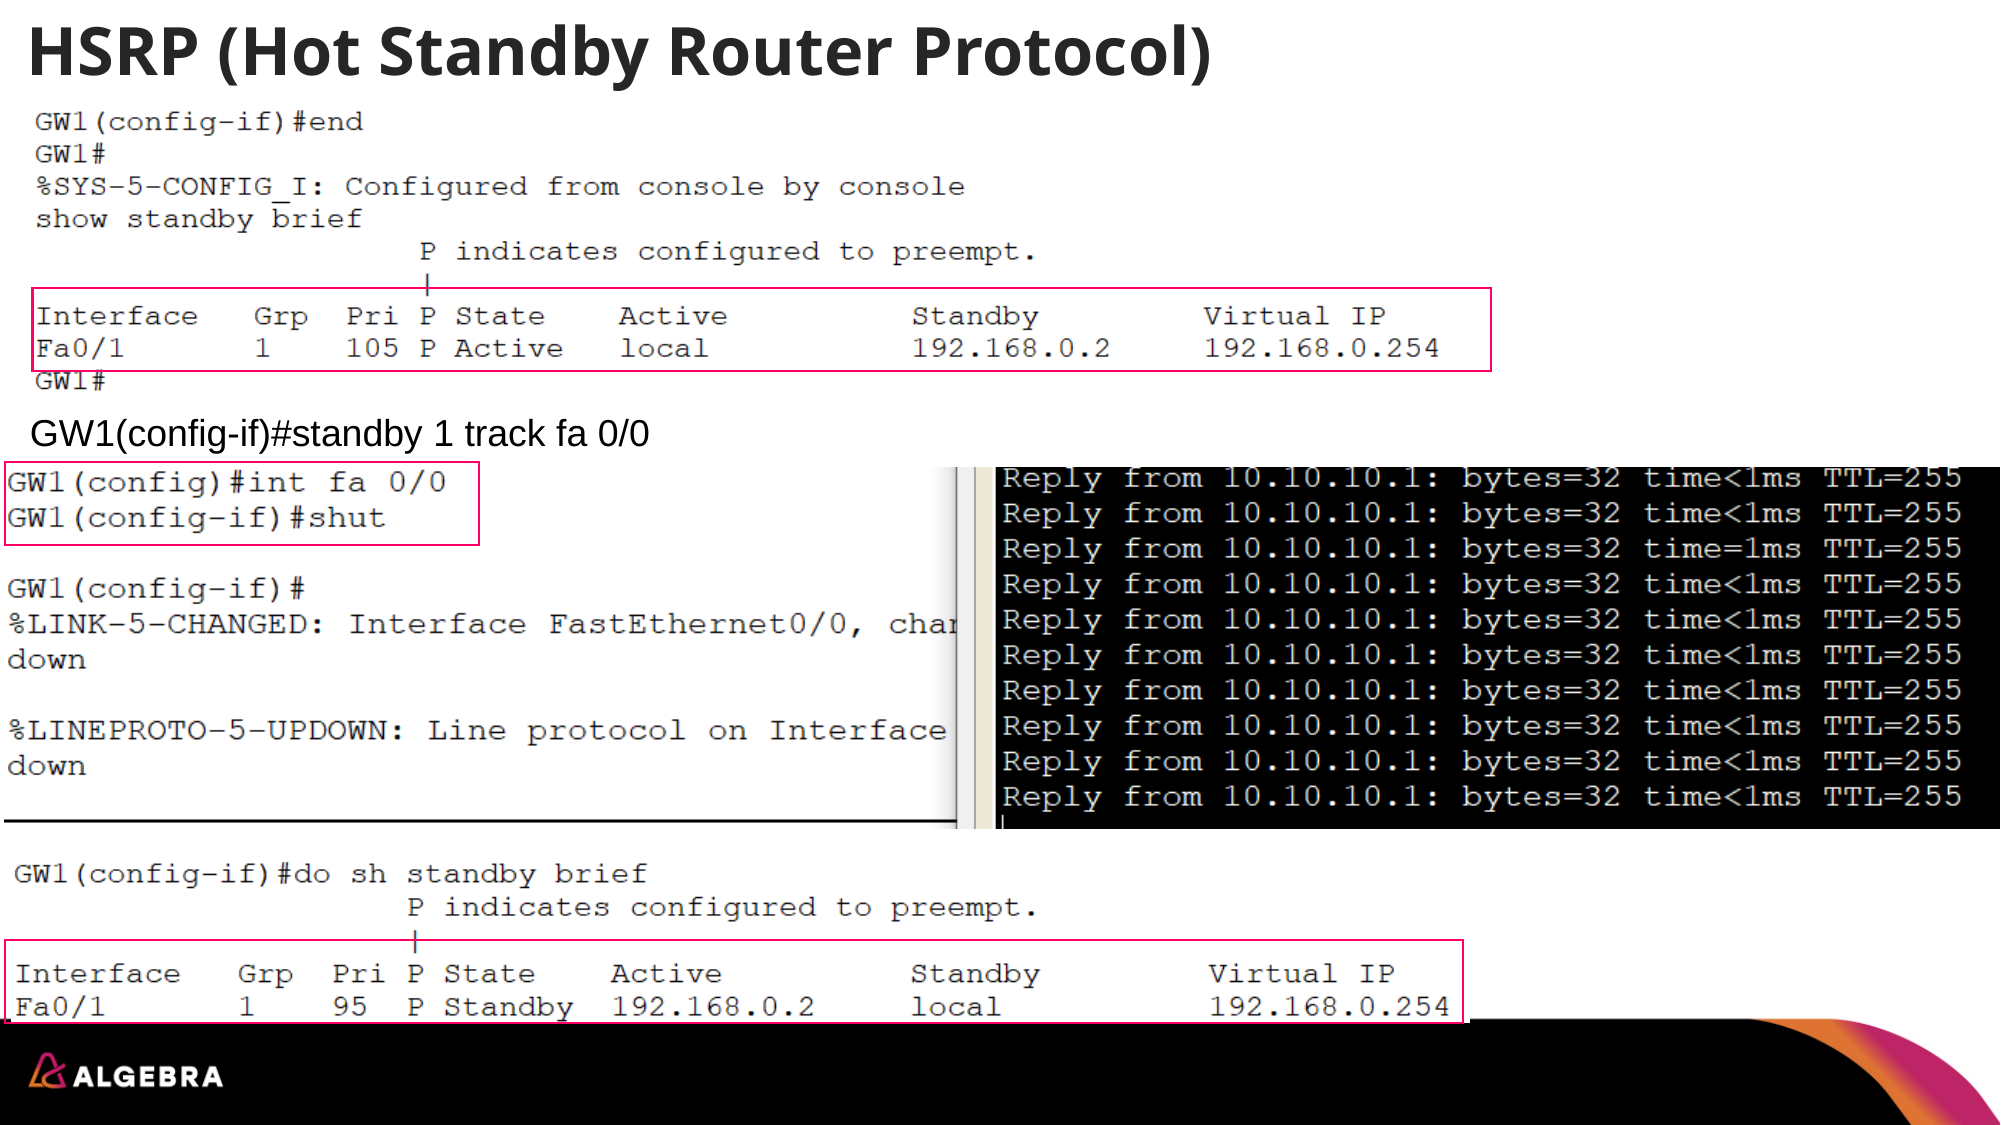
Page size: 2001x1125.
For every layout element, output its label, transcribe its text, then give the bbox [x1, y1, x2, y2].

title HSRP (Hot Standby Router Protocol) [11, 10, 1959, 187]
picture [0, 0, 2001, 1125]
text_box [4, 461, 480, 467]
text_box [1448, 287, 1492, 372]
text_box GW1(config-if)#standby 1 track fa 0/0 [15, 401, 666, 462]
text_box [4, 939, 1464, 1024]
